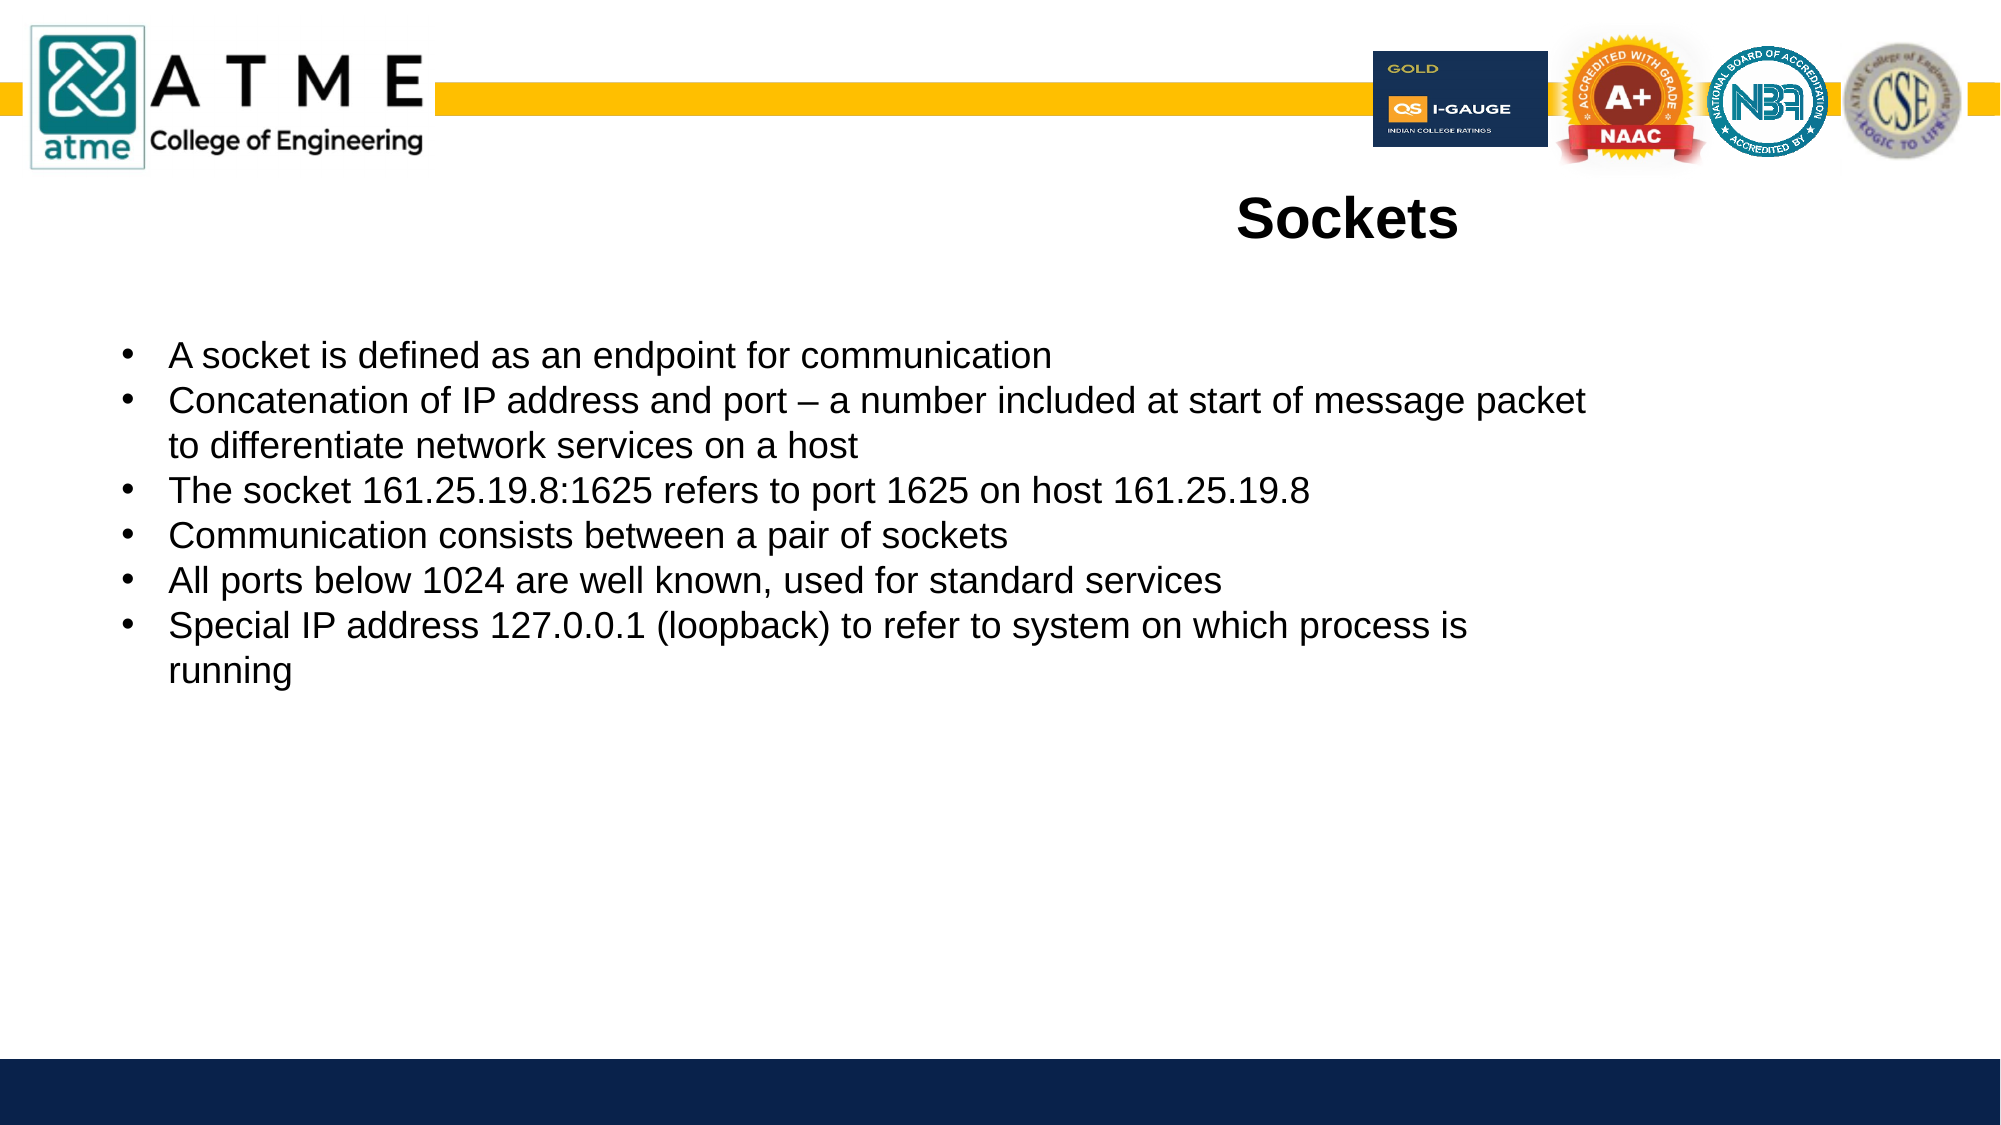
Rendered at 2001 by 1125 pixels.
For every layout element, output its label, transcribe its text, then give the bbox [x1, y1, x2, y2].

picture [22, 15, 435, 178]
text_box Sockets [1221, 173, 1476, 259]
picture [1840, 26, 1968, 176]
text_box A socket is defined as an endpoint for communication Concatenation of IP address and port – a number included at start of message packet to differentiate network services on a host The socket 161.25.19.8:1625 refers to port 1625 on host 161.25.19.8 Communication consists between a pair of sockets All ports below 1024 are well known, used for standard services Special IP address 127.0.0.1 (loopback) to refer to system on which process is running [106, 323, 1610, 698]
picture [1373, 20, 1828, 180]
picture [0, 1059, 2001, 1125]
